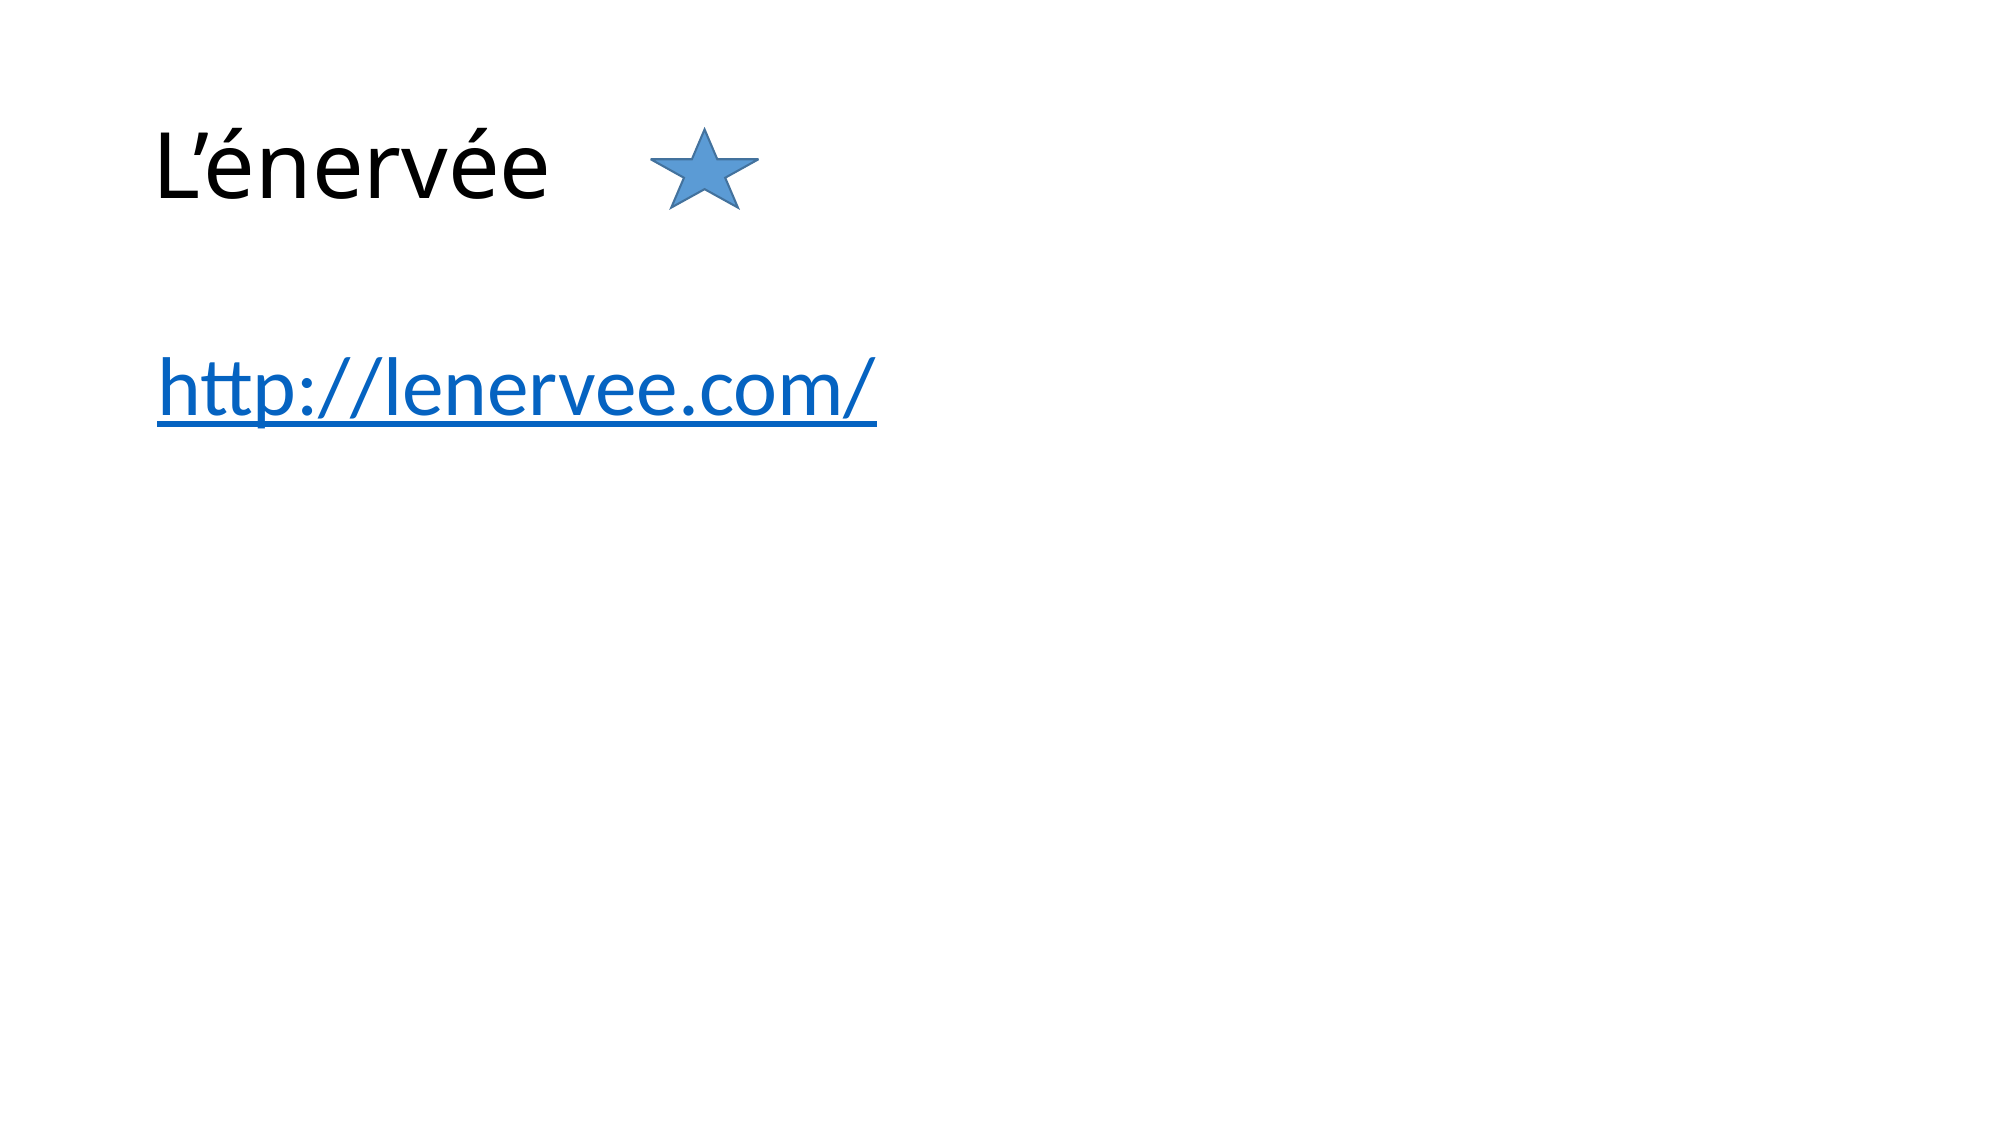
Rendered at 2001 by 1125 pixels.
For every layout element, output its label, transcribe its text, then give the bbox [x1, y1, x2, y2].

text_box http://lenervee.com/ [142, 325, 892, 540]
text_box [650, 126, 759, 210]
title L’énervée [137, 59, 1863, 278]
